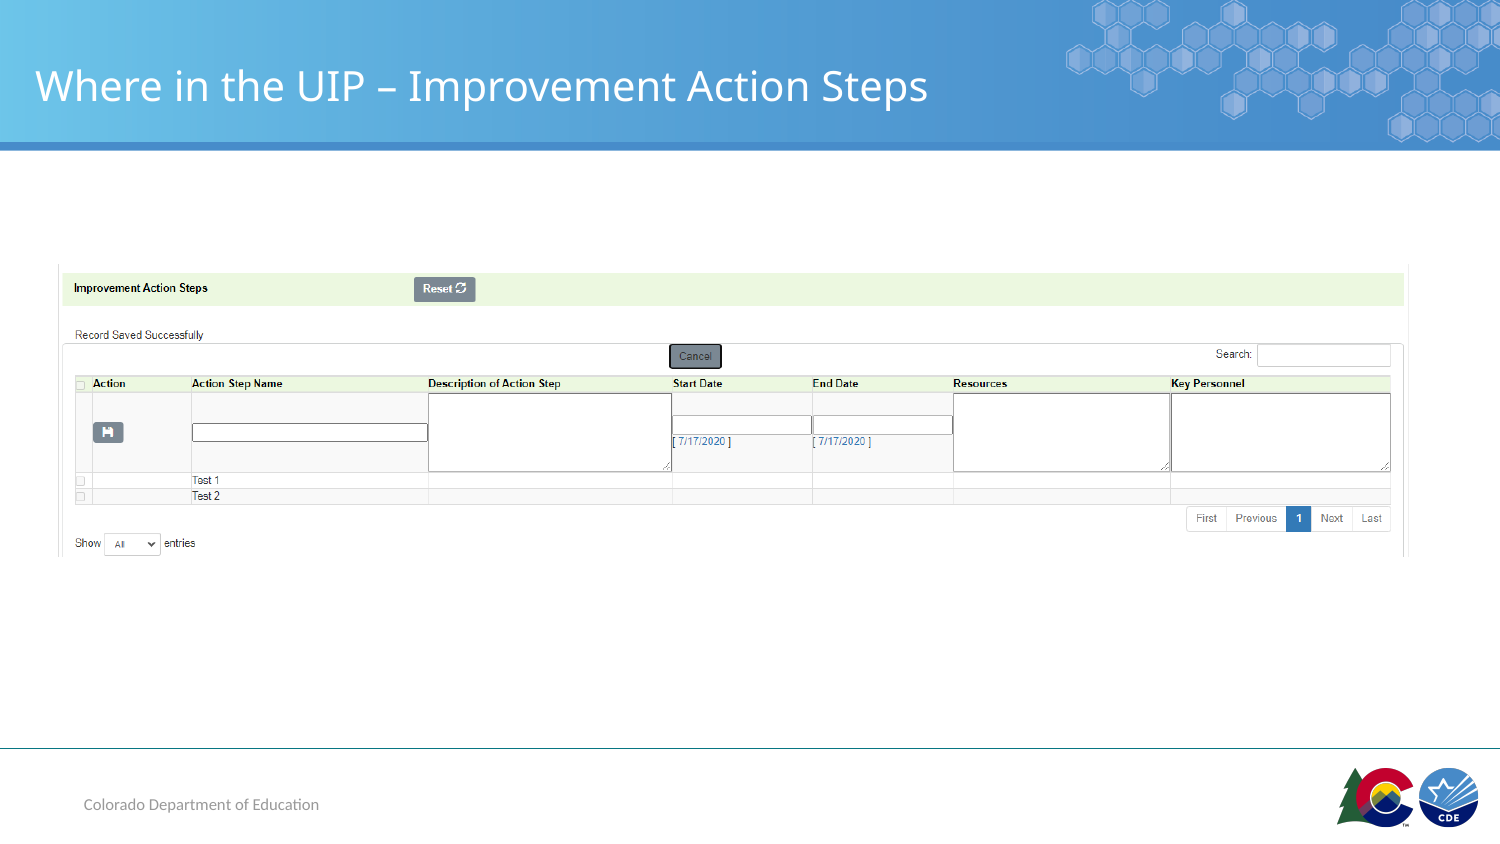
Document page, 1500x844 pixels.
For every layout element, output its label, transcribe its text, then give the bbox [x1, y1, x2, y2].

picture [1336, 767, 1479, 828]
picture [58, 263, 1409, 557]
picture [0, 0, 1500, 151]
title Where in the UIP – Improvement Action Steps [34, 37, 1433, 132]
